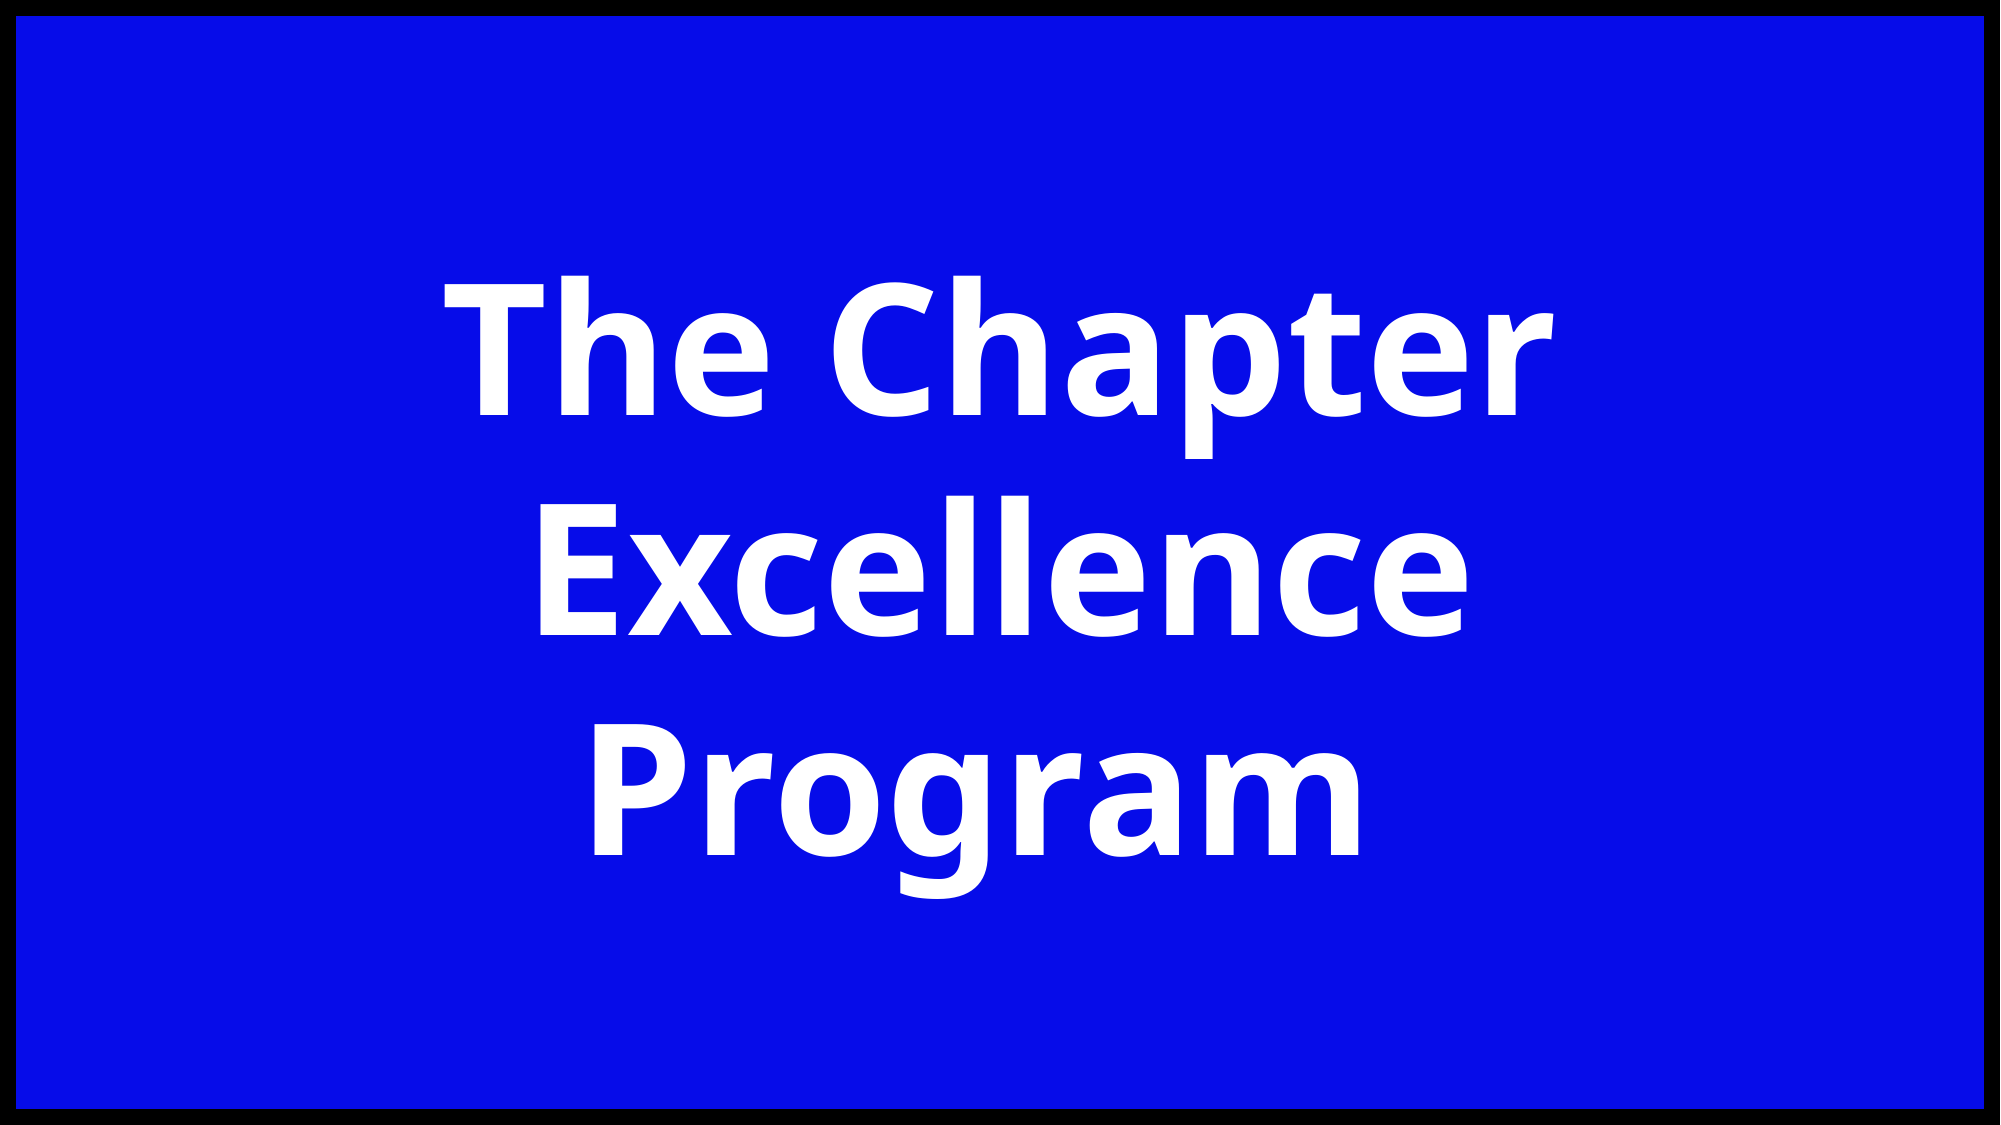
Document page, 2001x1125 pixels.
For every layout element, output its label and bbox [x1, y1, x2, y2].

text_box [0, 0, 2000, 1125]
